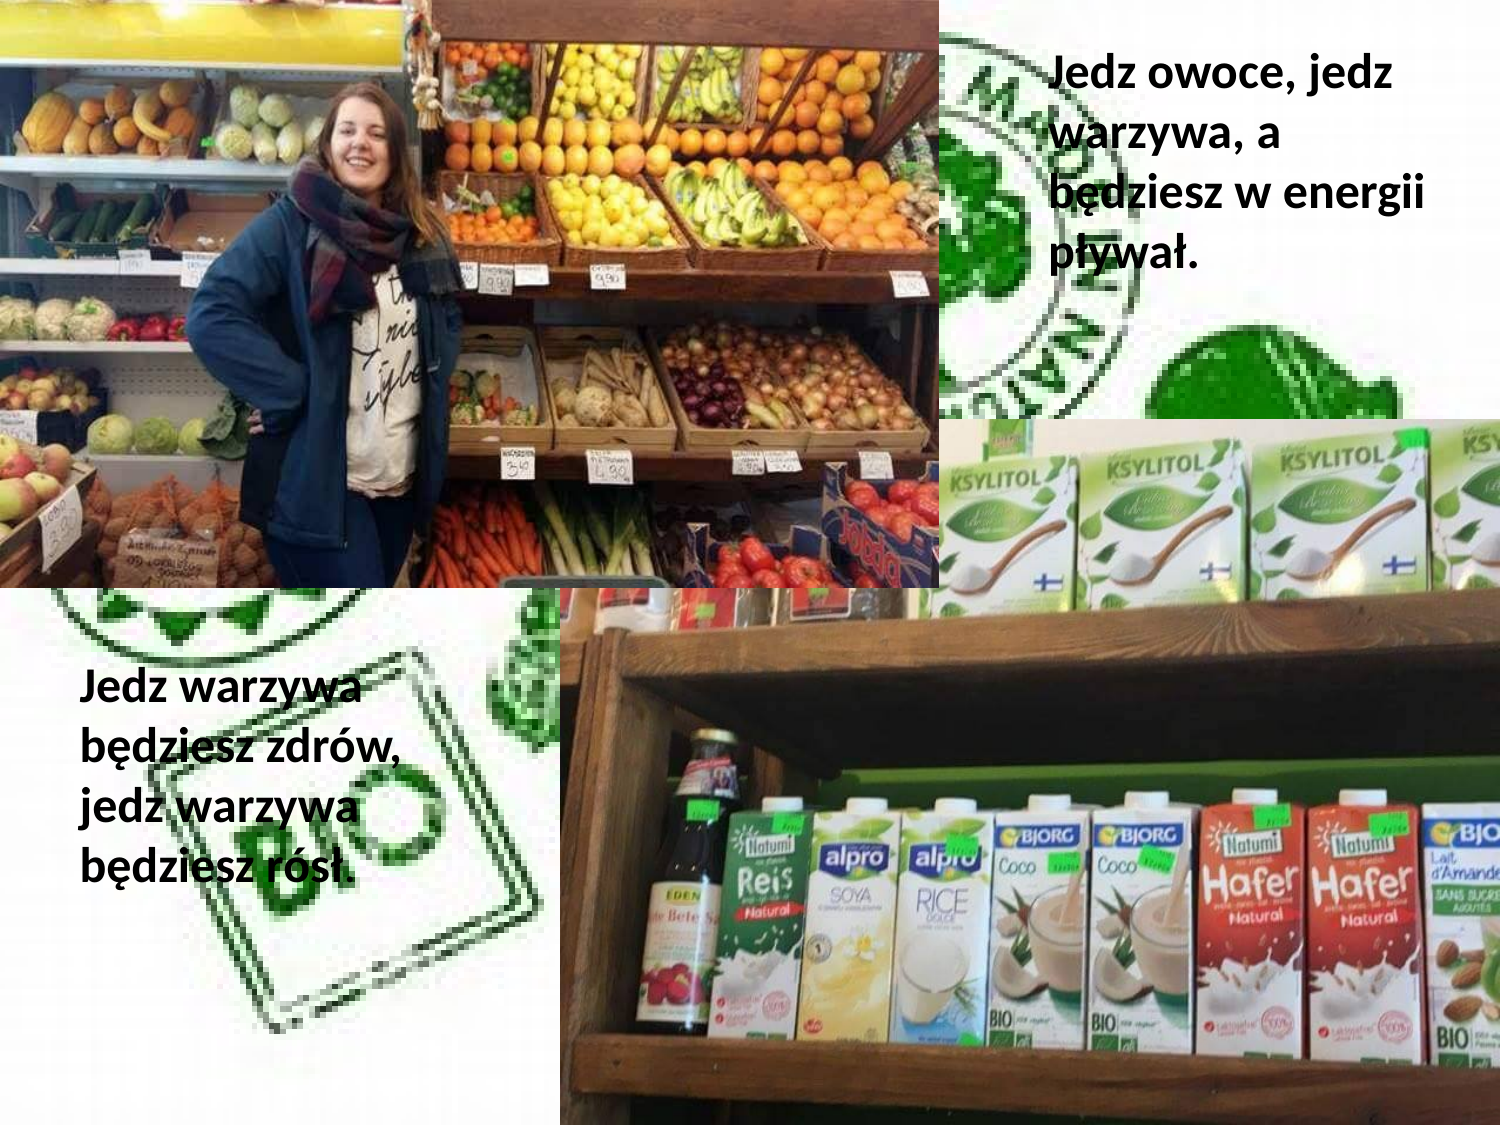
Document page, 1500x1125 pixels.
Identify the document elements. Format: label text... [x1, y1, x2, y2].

picture [0, 0, 1500, 1125]
text_box Jedz warzywa będziesz zdrów, jedz warzywa będziesz rósł. [64, 645, 432, 900]
text_box Jedz owoce, jedz warzywa, a będziesz w energii pływał. [1033, 30, 1465, 341]
